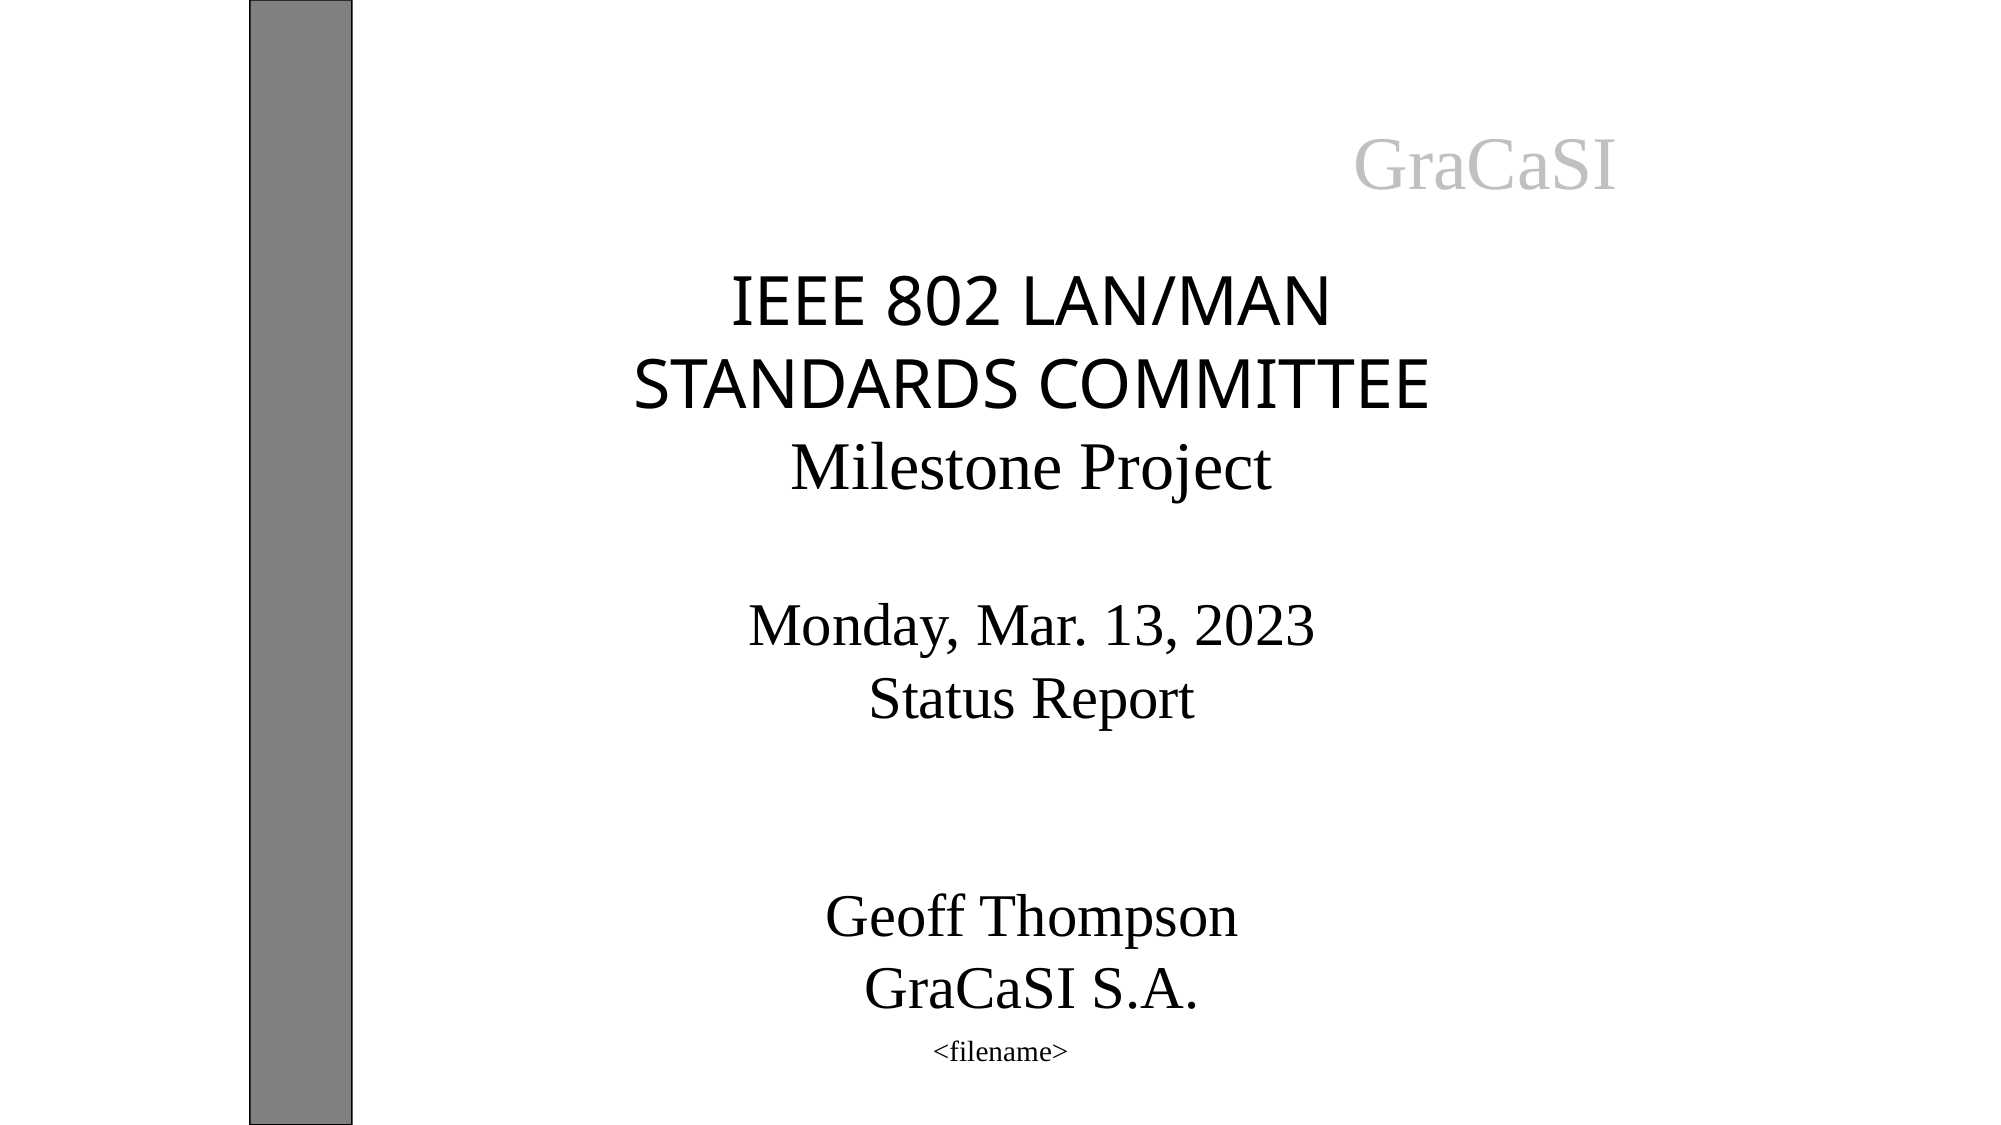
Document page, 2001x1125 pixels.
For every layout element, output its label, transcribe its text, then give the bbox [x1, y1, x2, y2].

text_box [249, 0, 352, 1125]
text_box IEEE 802 LAN/MAN STANDARDS COMMITTEE Milestone Project Monday, Mar. 13, 2023 Status Report Geoff Thompson GraCaSI S.A. [458, 248, 1606, 1124]
text_box GraCaSI [1325, 101, 1632, 200]
